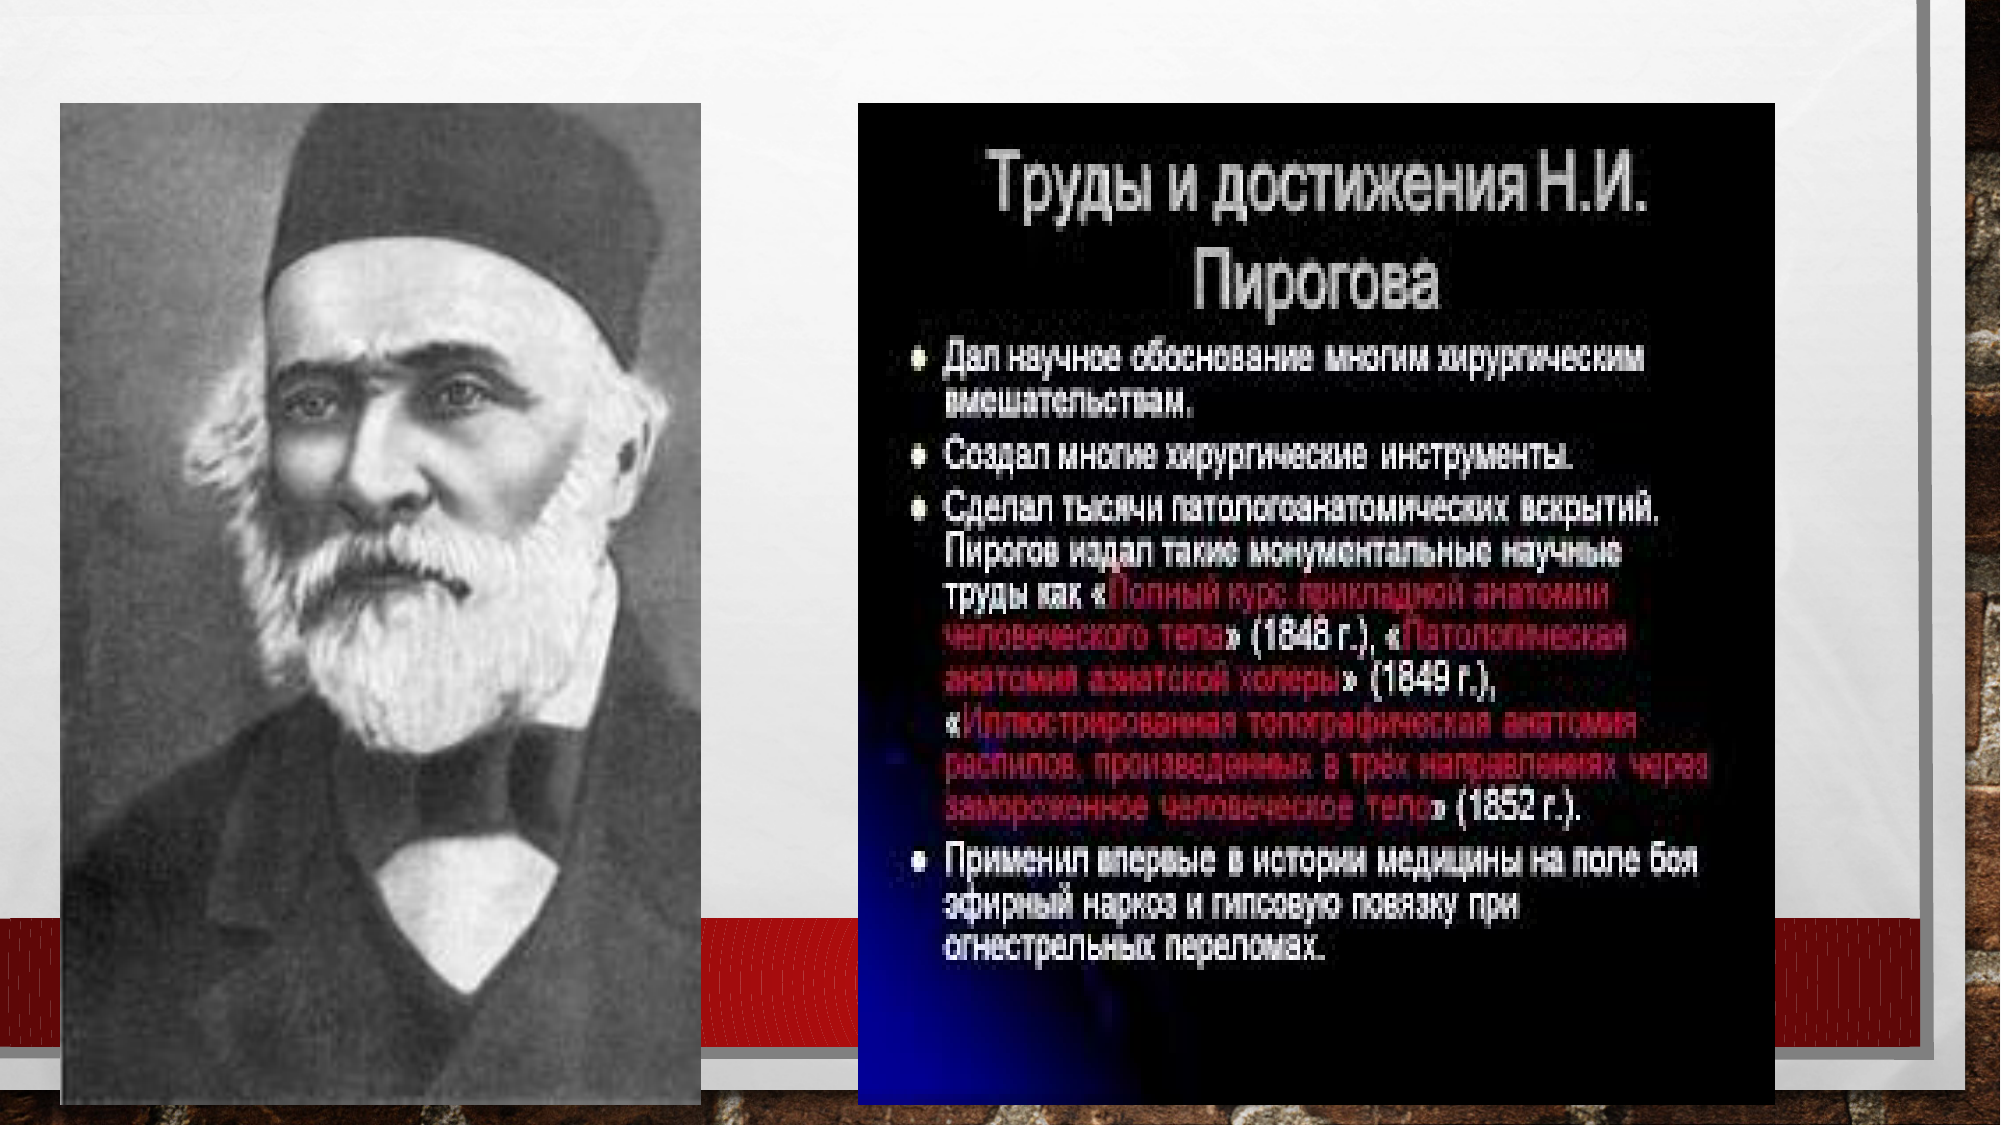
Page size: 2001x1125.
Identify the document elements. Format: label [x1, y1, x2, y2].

picture [0, 0, 2000, 1125]
list [858, 102, 1775, 1105]
